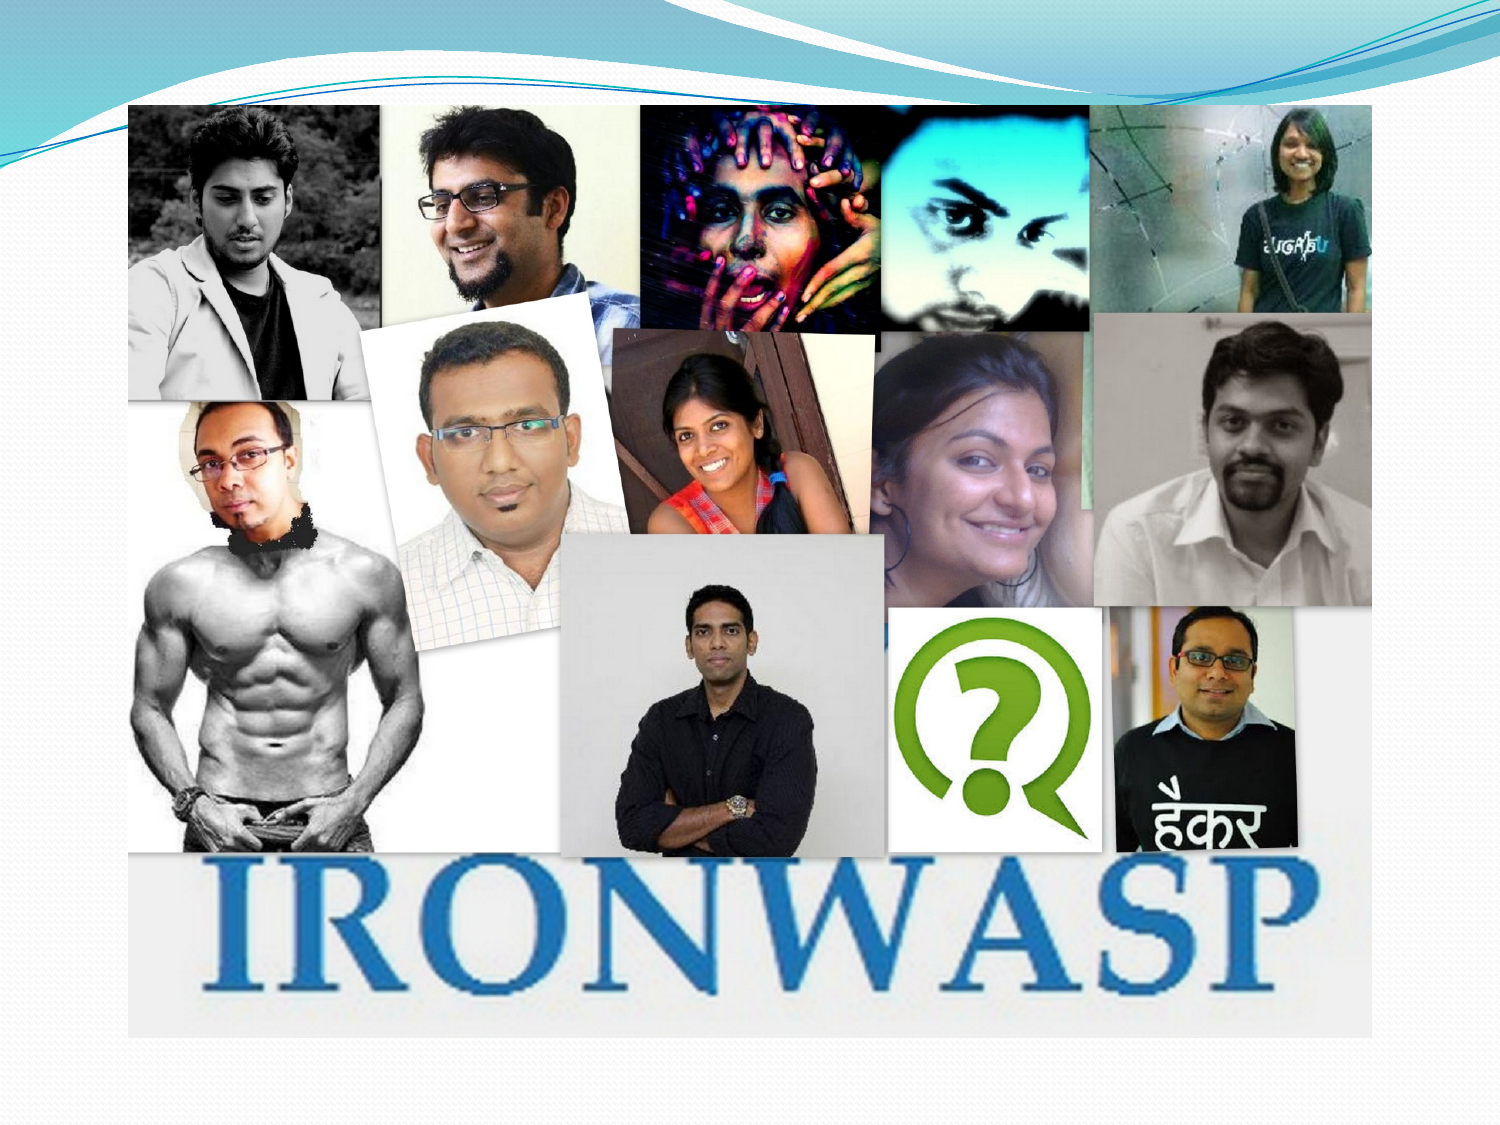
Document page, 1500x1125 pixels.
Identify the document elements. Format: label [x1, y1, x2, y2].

list [128, 105, 1372, 1038]
